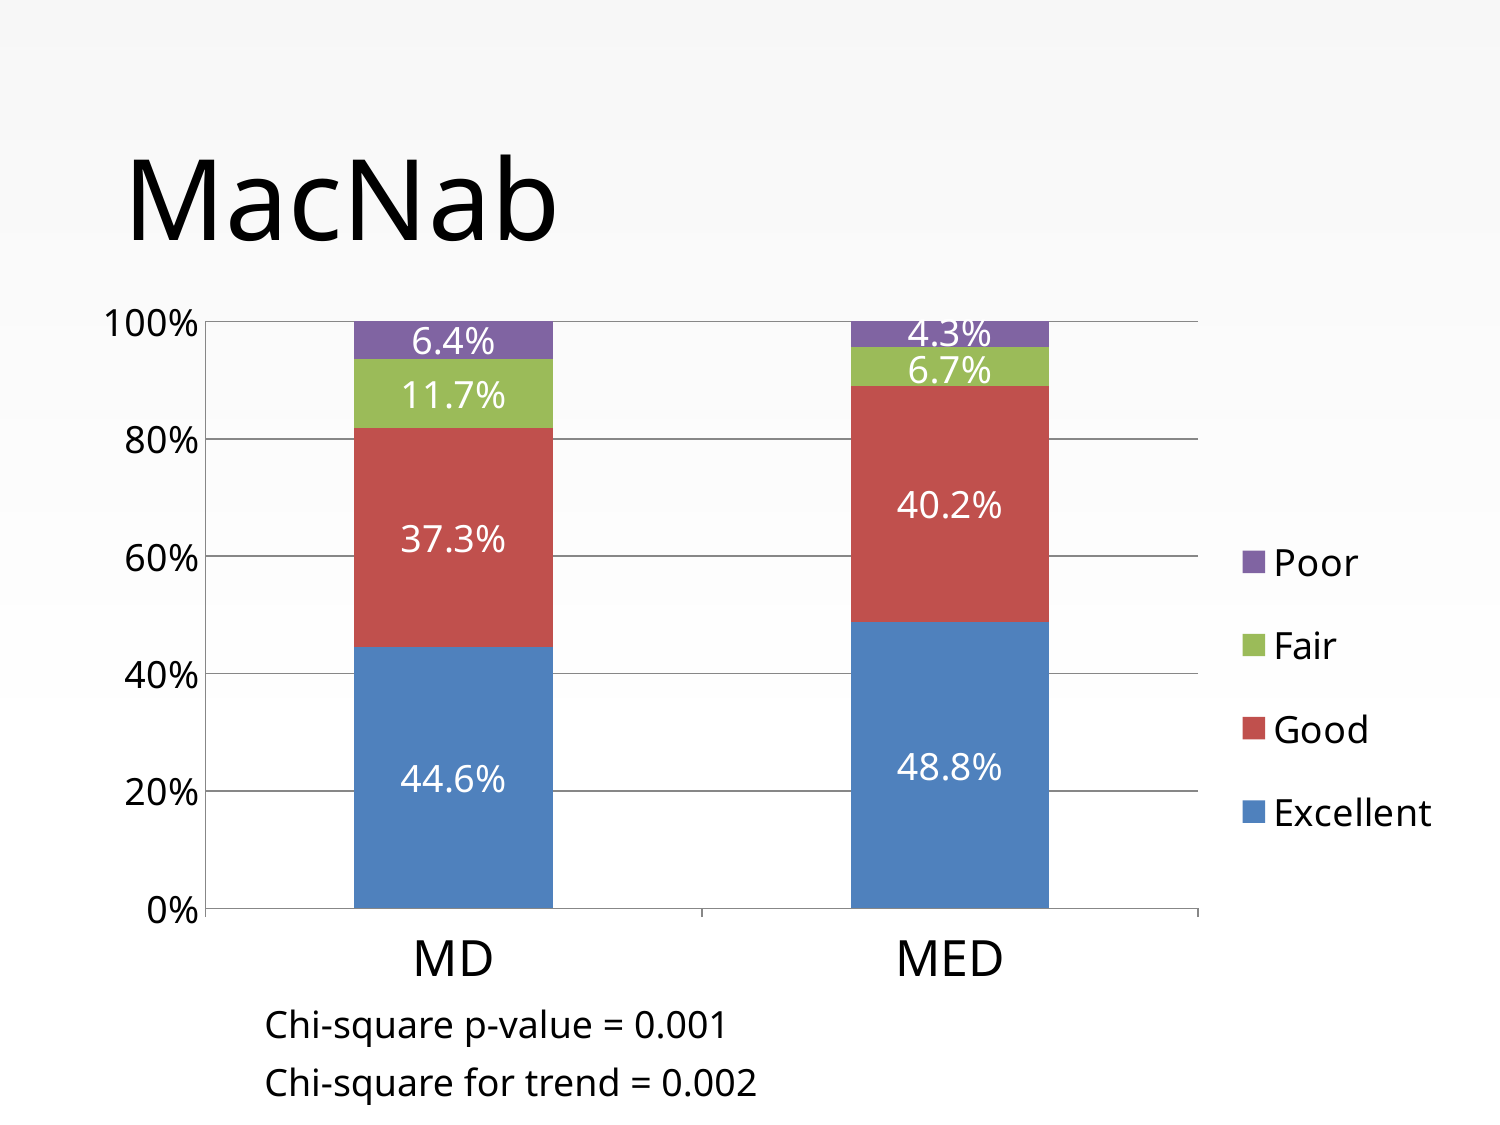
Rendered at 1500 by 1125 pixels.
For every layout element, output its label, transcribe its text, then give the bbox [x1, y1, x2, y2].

text_box Chi-square p-value = 0.001 Chi-square for trend = 0.002 [249, 1014, 773, 1112]
chart [74, 280, 1454, 1006]
title MacNab [108, 101, 1424, 279]
